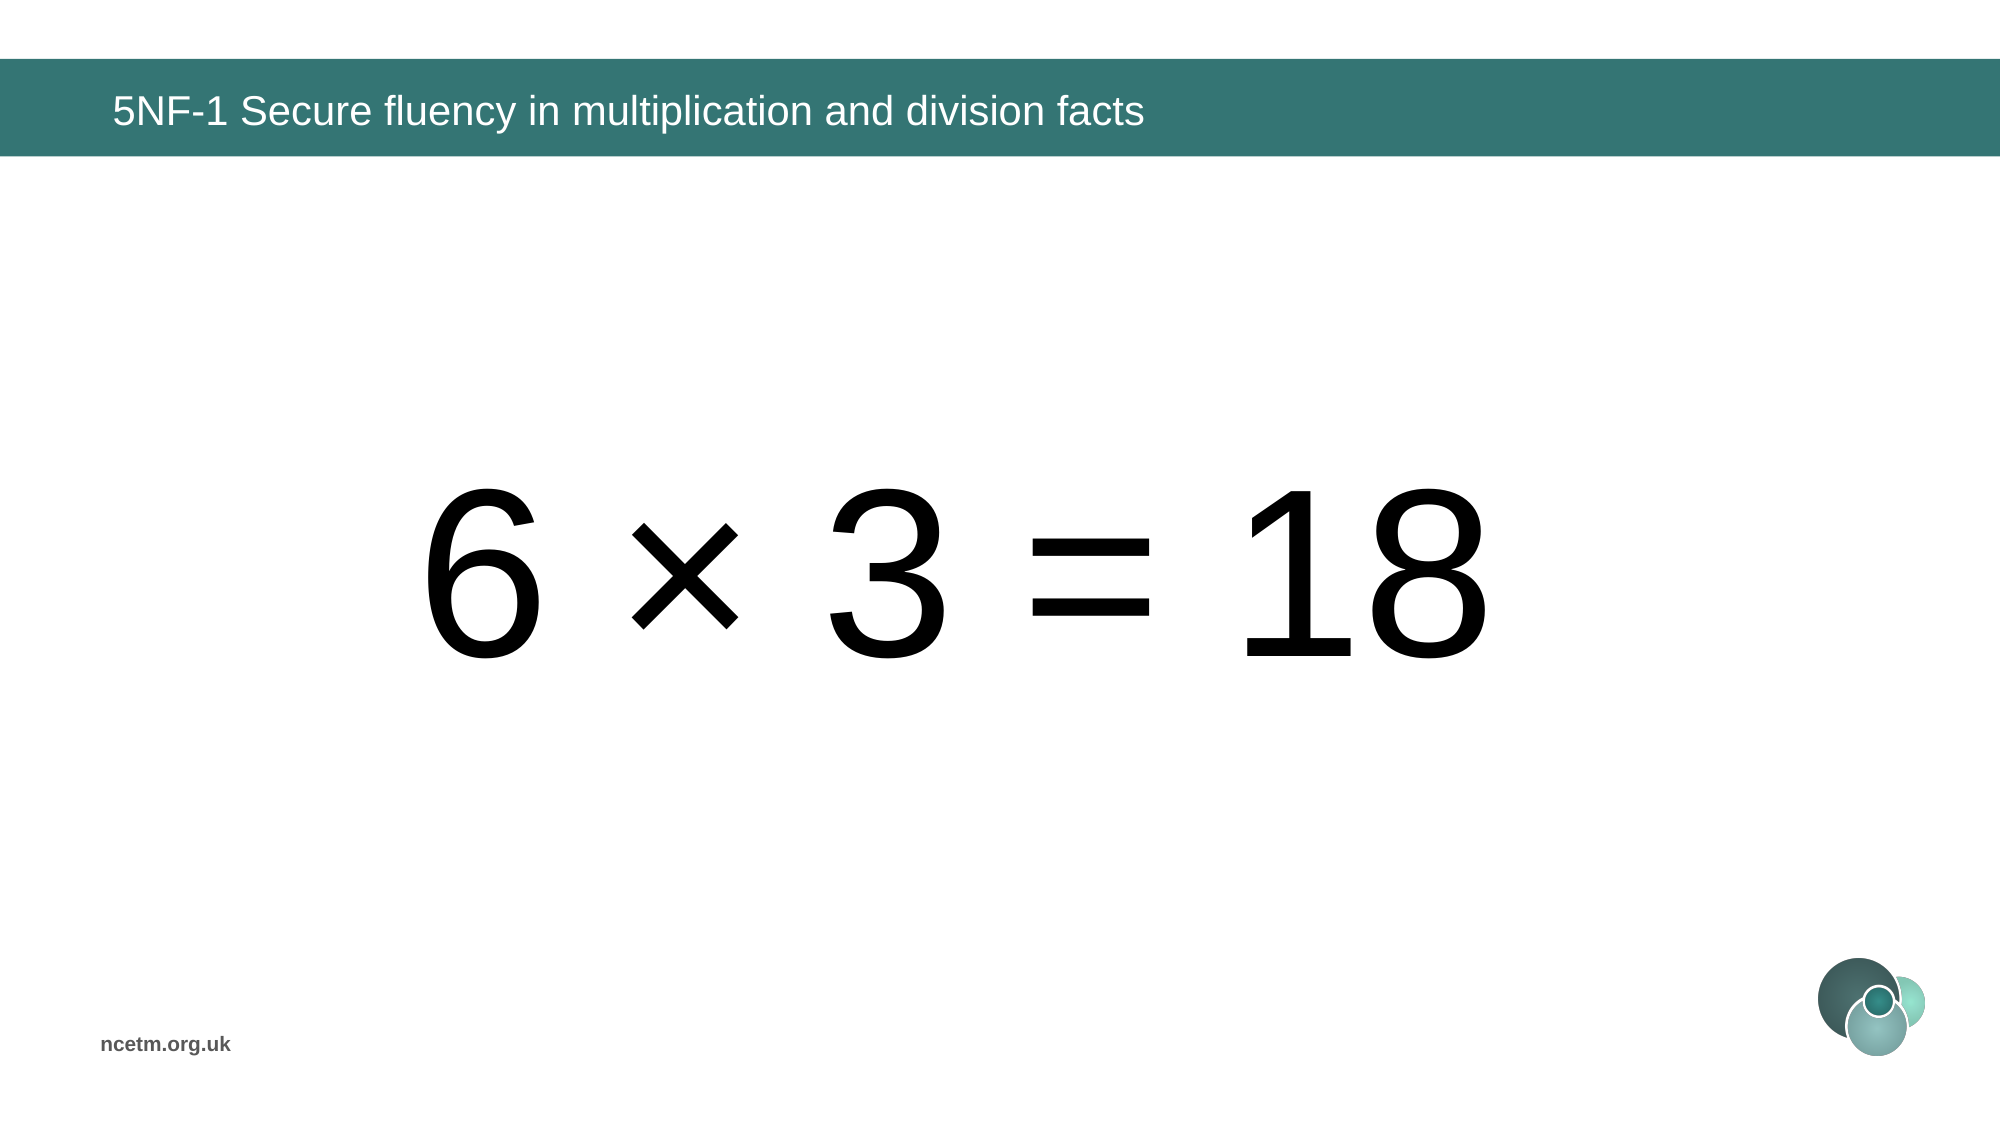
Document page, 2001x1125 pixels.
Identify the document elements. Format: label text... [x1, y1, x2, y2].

title 5NF-1 Secure fluency in multiplication and division facts [97, 76, 1945, 147]
picture [1818, 958, 1925, 1056]
text_box 6 × 3 = [401, 409, 1214, 712]
text_box 18 [1214, 409, 1511, 712]
